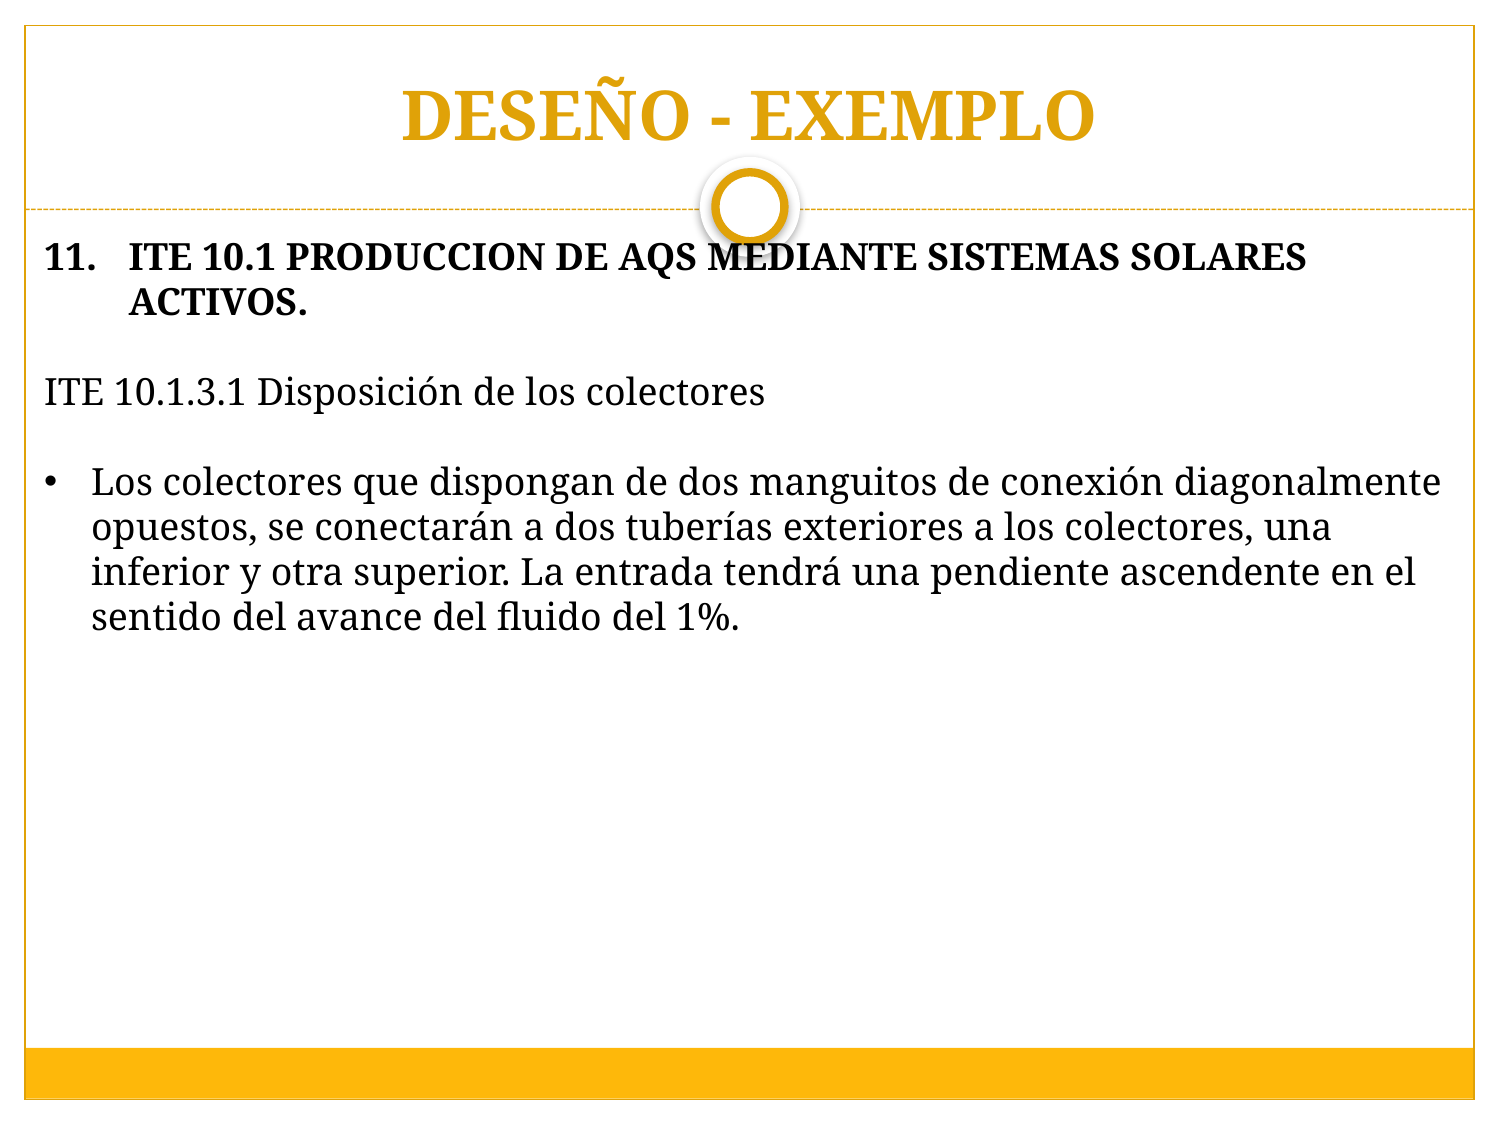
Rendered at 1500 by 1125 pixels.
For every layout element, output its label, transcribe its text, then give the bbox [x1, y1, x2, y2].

text_box ITE 10.1 PRODUCCION DE AQS MEDIANTE SISTEMAS SOLARES ACTIVOS. ITE 10.1.3.1 Disposición de los colectores Los colectores que dispongan de dos manguitos de conexión diagonalmente opuestos, se conectarán a dos tuberías exteriores a los colectores, una inferior y otra superior. La entrada tendrá una pendiente ascendente en el sentido del avance del fluido del 1%. [29, 225, 1471, 646]
title DESEÑO - EXEMPLO [49, 37, 1450, 162]
